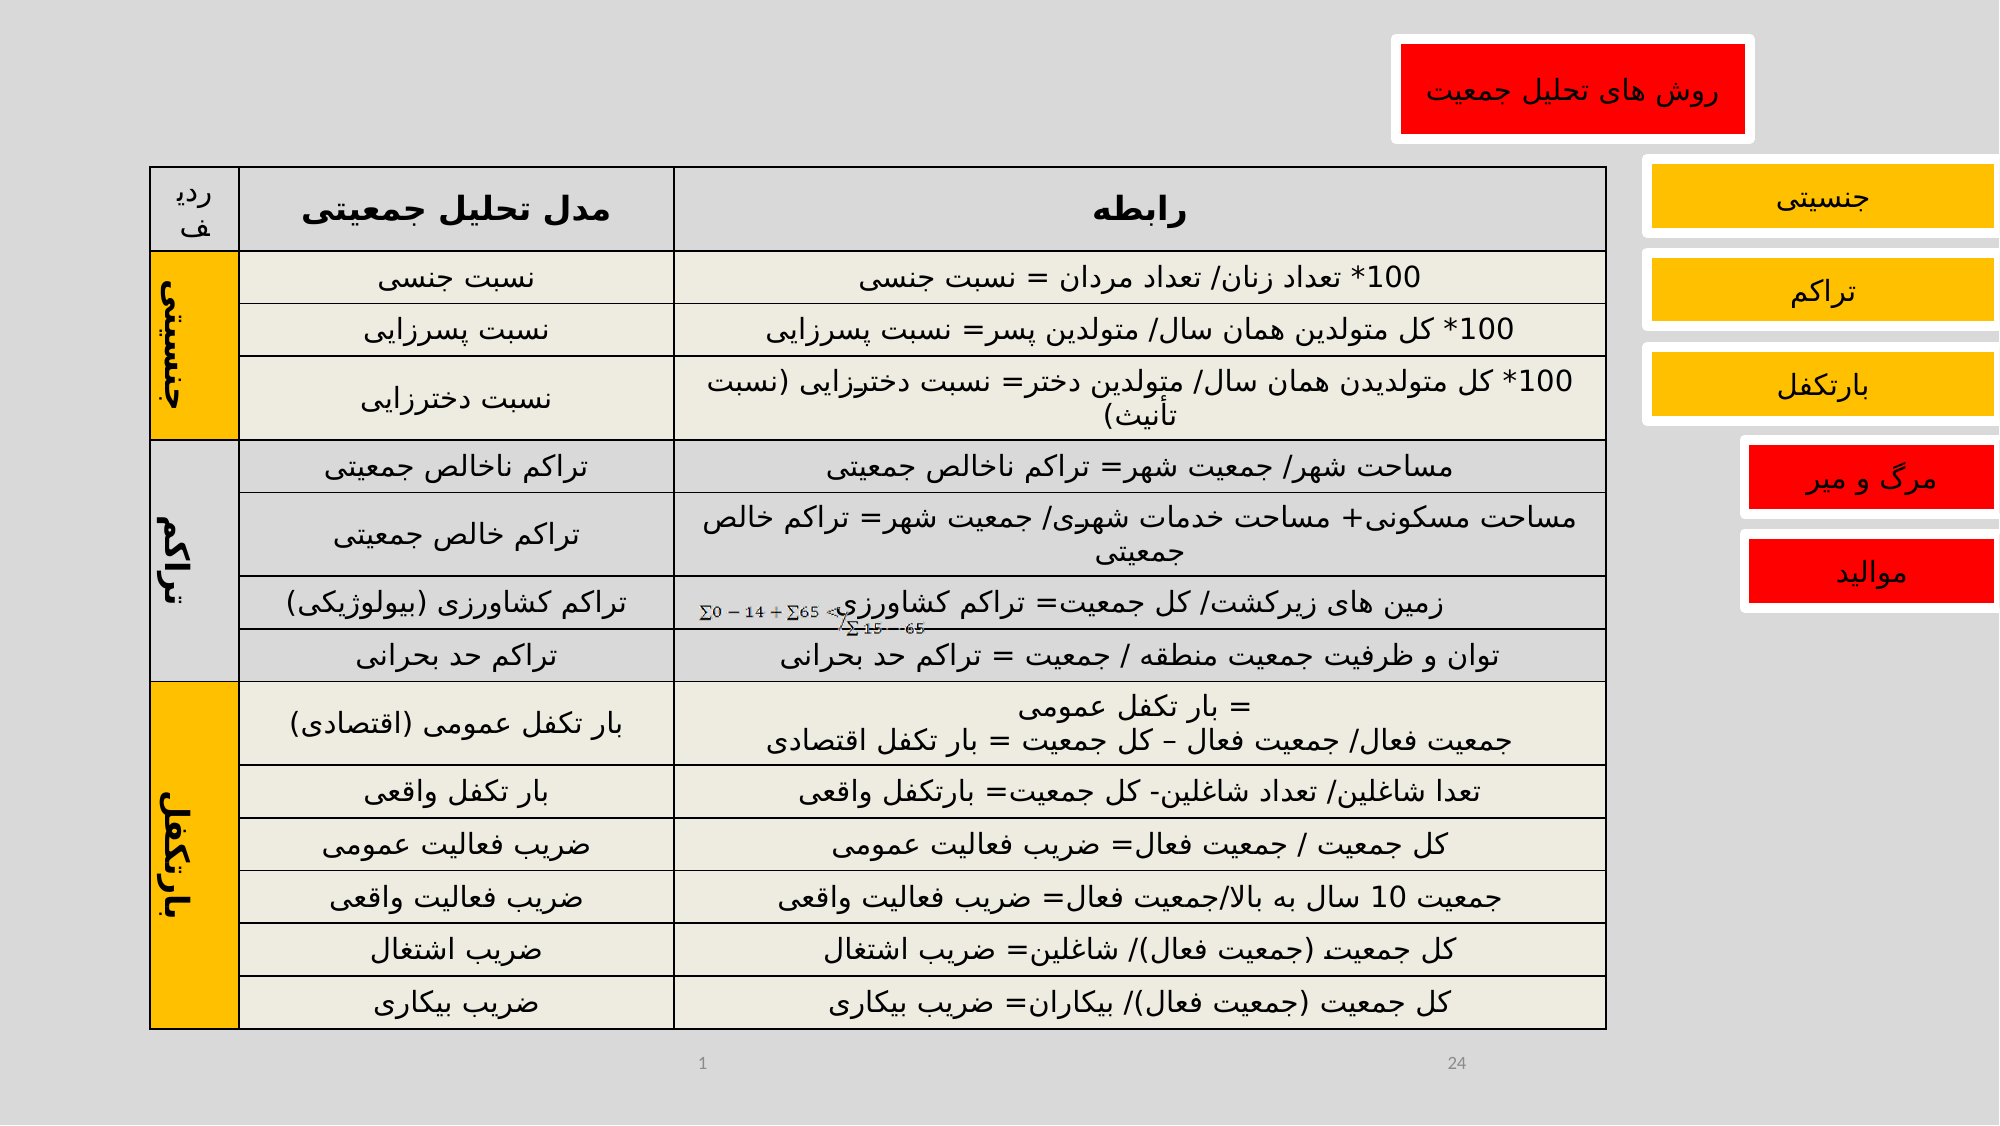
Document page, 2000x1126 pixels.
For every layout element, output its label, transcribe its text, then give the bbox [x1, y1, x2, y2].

table_cell بار تکفل واقعی [240, 766, 673, 817]
text_box مرگ و میر [1742, 438, 2000, 516]
table_cell زمین های زیرکشت/ کل جمعیت= تراکم کشاورزی [675, 577, 1605, 628]
table_cell نسبت دخترزایی [240, 357, 673, 439]
table_cell تراکم خالص جمعیتی [240, 493, 673, 575]
table_cell توان و ظرفیت جمعیت منطقه / جمعیت = تراکم حد بحرانی [675, 630, 1605, 681]
table_cell = بار تکفل عمومی جمعیت فعال/ جمعیت فعال – کل جمعیت = بار تکفل اقتصادی [675, 682, 1605, 764]
table_cell تعدا شاغلین/ تعداد شاغلین- کل جمعیت= بارتکفل واقعی [675, 766, 1605, 817]
table_cell 100* تعداد زنان/ تعداد مردان = نسبت جنسی [675, 252, 1605, 303]
table_cell 100* کل متولدین همان سال/ متولدین پسر= نسبت پسرزایی [675, 304, 1605, 355]
table_cell تراکم ناخالص جمعیتی [240, 441, 673, 492]
text_box جنسیتی [1645, 157, 2000, 235]
table_header رابطه [675, 168, 1605, 250]
slide_number 24 [1432, 1042, 1900, 1103]
table_cell کل جمعیت (جمعیت فعال)/ بیکاران= ضریب بیکاری [675, 977, 1605, 1028]
table_cell جنسیتی [151, 252, 238, 439]
table_cell تراکم حد بحرانی [240, 630, 673, 681]
table_cell بار تکفل عمومی (اقتصادی) [240, 682, 673, 764]
picture [699, 603, 925, 650]
text_box بارتکفل [1645, 345, 2000, 423]
table_cell تراکم کشاورزی (بیولوژیکی) [240, 577, 673, 628]
table_cell 100* کل متولدیدن همان سال/ متولدین دختر= نسبت دخترزایی (نسبت تأنیث) [675, 357, 1605, 439]
table_cell جمعیت 10 سال به بالا/جمعیت فعال= ضریب فعالیت واقعی [675, 871, 1605, 922]
table_cell ضریب فعالیت عمومی [240, 819, 673, 870]
table_cell ضریب اشتغال [240, 924, 673, 975]
table_cell کل جمعیت (جمعیت فعال)/ شاغلین= ضریب اشتغال [675, 924, 1605, 975]
footer 1 [683, 1042, 1317, 1103]
table_header مدل تحلیل جمعیتی [240, 168, 673, 250]
table_cell بارتکفل [151, 682, 238, 1028]
table_cell مساحت شهر/ جمعیت شهر= تراکم ناخالص جمعیتی [675, 441, 1605, 492]
table_cell کل جمعیت / جمعیت فعال= ضریب فعالیت عمومی [675, 819, 1605, 870]
text_box تراکم [1645, 250, 2000, 328]
table_cell نسبت جنسی [240, 252, 673, 303]
table_header ردیف [151, 168, 238, 250]
table_cell تراکم [151, 441, 238, 681]
table_cell ضریب فعالیت واقعی [240, 871, 673, 922]
table_cell مساحت مسکونی+ مساحت خدمات شهری/ جمعیت شهر= تراکم خالص جمعیتی [675, 493, 1605, 575]
text_box روش های تحلیل جمعیت [1394, 37, 1752, 141]
table_cell ضریب بیکاری [240, 977, 673, 1028]
text_box موالید [1742, 532, 2000, 610]
table_cell نسبت پسرزایی [240, 304, 673, 355]
